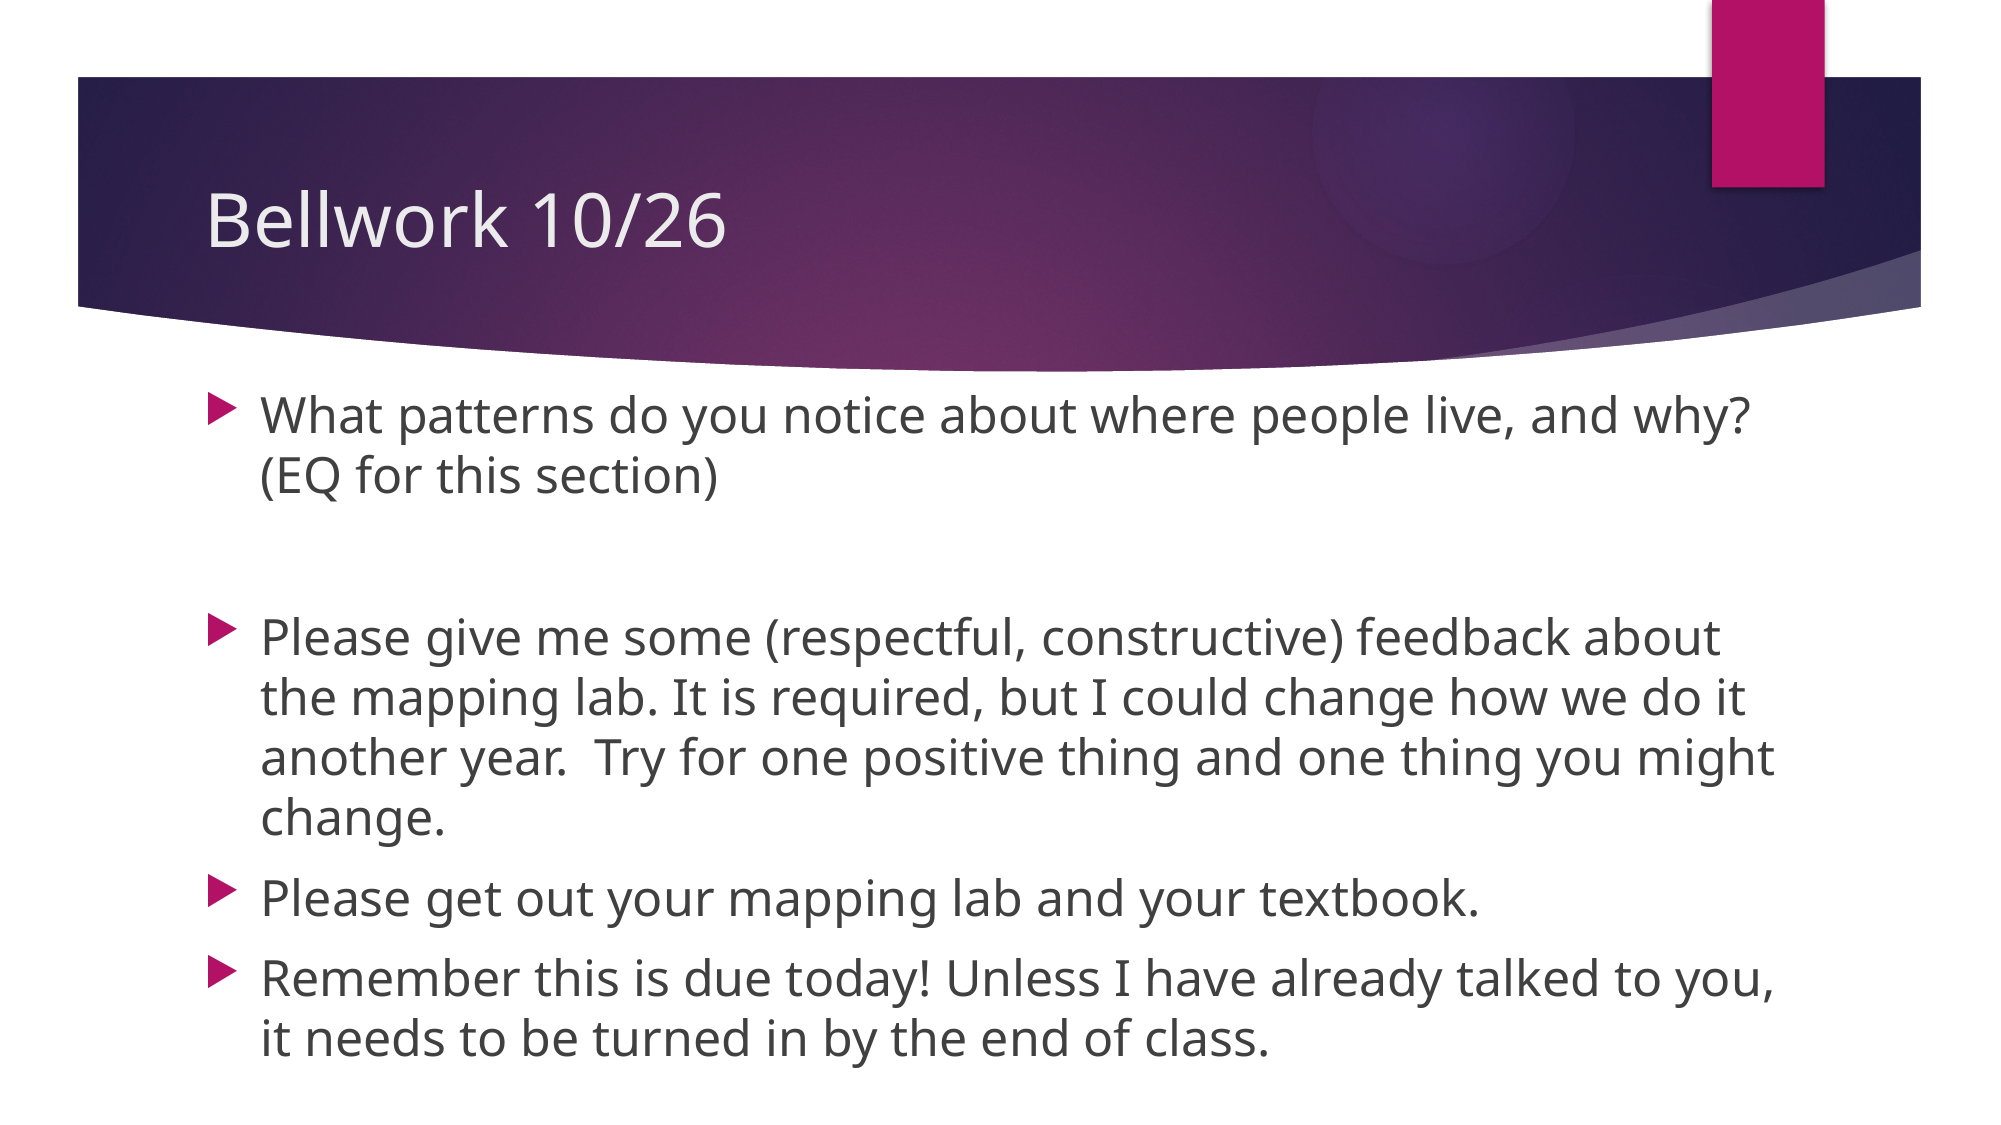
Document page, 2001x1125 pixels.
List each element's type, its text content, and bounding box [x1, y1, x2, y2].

list What patterns do you notice about where people live, and why? (EQ for this section) Please give me some (respectful, constructive) feedback about the mapping lab. It is required, but I could change how we do it another year. Try for one positive thing and one thing you might change. Please get out your mapping lab and your textbook. Remember this is due today! Unless I have already talked to you, it needs to be turned in by the end of class. [189, 376, 1815, 1036]
title Bellwork 10/26 [189, 159, 1627, 276]
